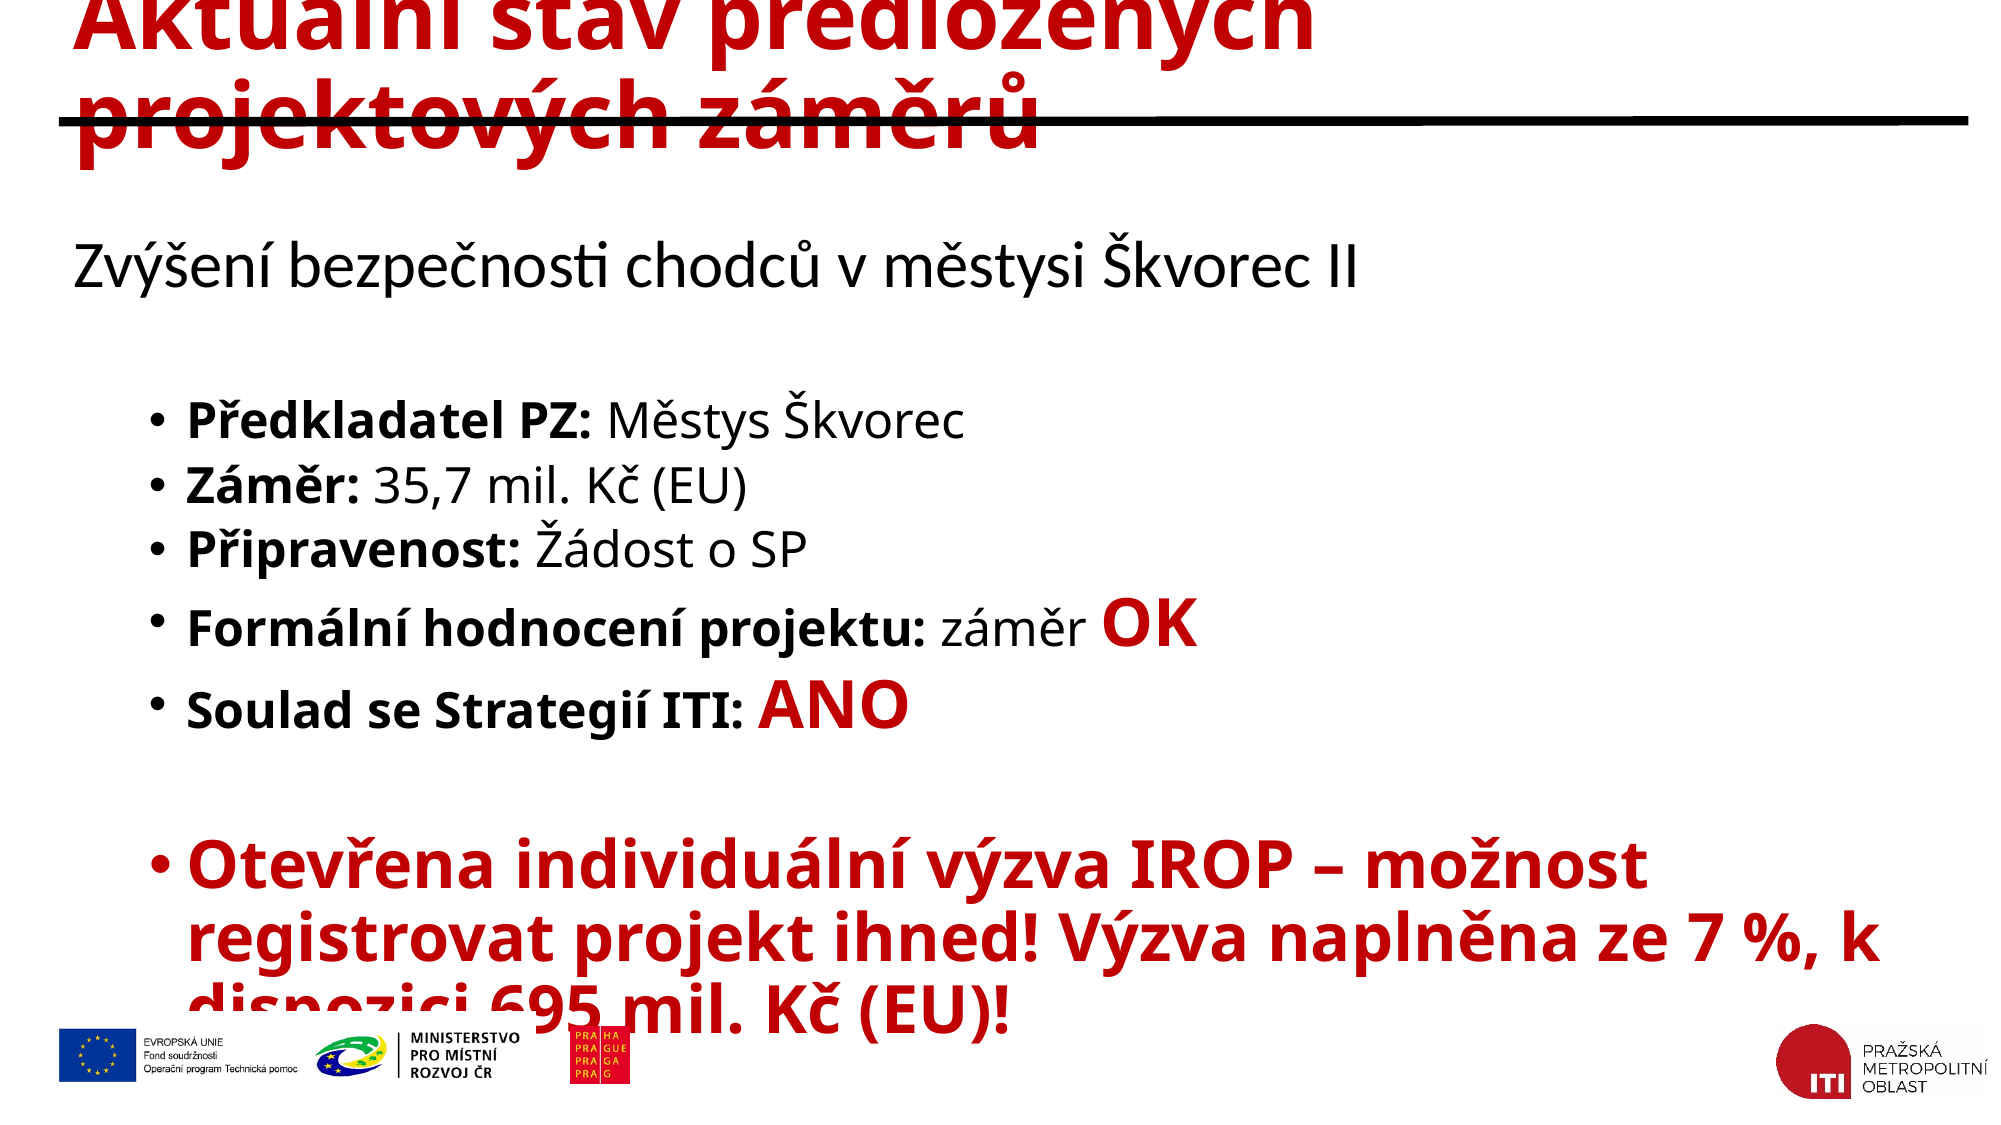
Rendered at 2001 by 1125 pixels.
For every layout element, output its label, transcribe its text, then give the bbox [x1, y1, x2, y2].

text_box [42, 1011, 630, 1099]
list Zvýšení bezpečnosti chodců v městysi Škvorec II Předkladatel PZ: Městys Škvorec Záměr: 35,7 mil. Kč (EU) Připravenost: Žádost o SP Formální hodnocení projektu: záměr OK Soulad se Strategií ITI: ANO Otevřena individuální výzva IROP – možnost registrovat projekt ihned! Výzva naplněna ze 7 %, k dispozici 695 mil. Kč (EU)! [58, 131, 1922, 1084]
title Aktuální stav předložených projektových záměrů [58, 126, 1863, 131]
title Aktuální stav předložených projektových záměrů [58, 0, 1863, 117]
picture [1776, 1024, 1988, 1099]
